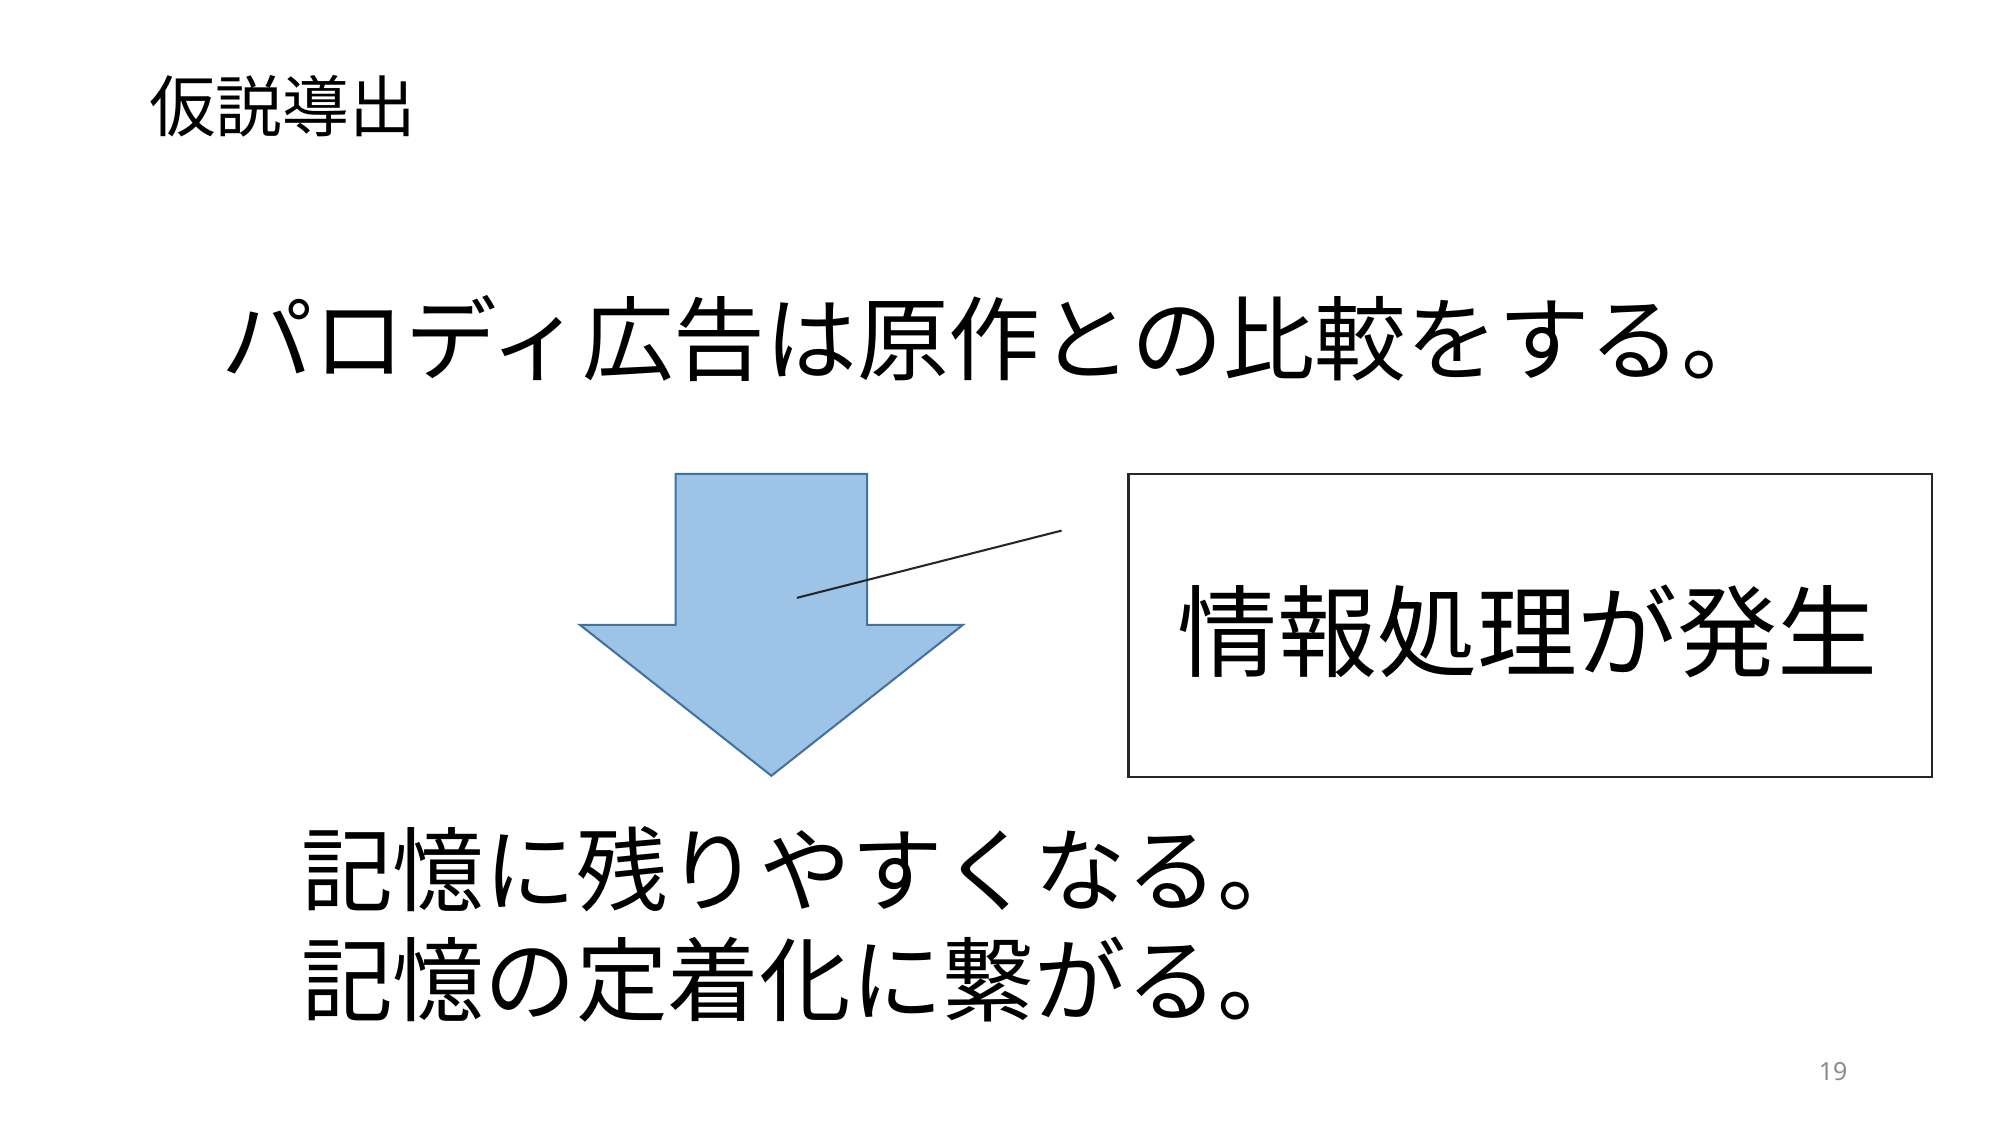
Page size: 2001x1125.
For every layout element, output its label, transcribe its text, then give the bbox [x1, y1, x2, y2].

text_box 情報処理が発生 [1163, 562, 1932, 698]
text_box 仮説導出 [134, 57, 438, 153]
text_box [576, 472, 966, 778]
text_box [1127, 473, 1933, 778]
title パロディ広告は原作との比較をする。 [206, 235, 1932, 453]
slide_number 19 [1412, 1042, 1863, 1103]
text_box 記憶に残りやすくなる。 記憶の定着化に繋がる。 [286, 805, 1360, 1040]
text_box [796, 529, 1062, 599]
